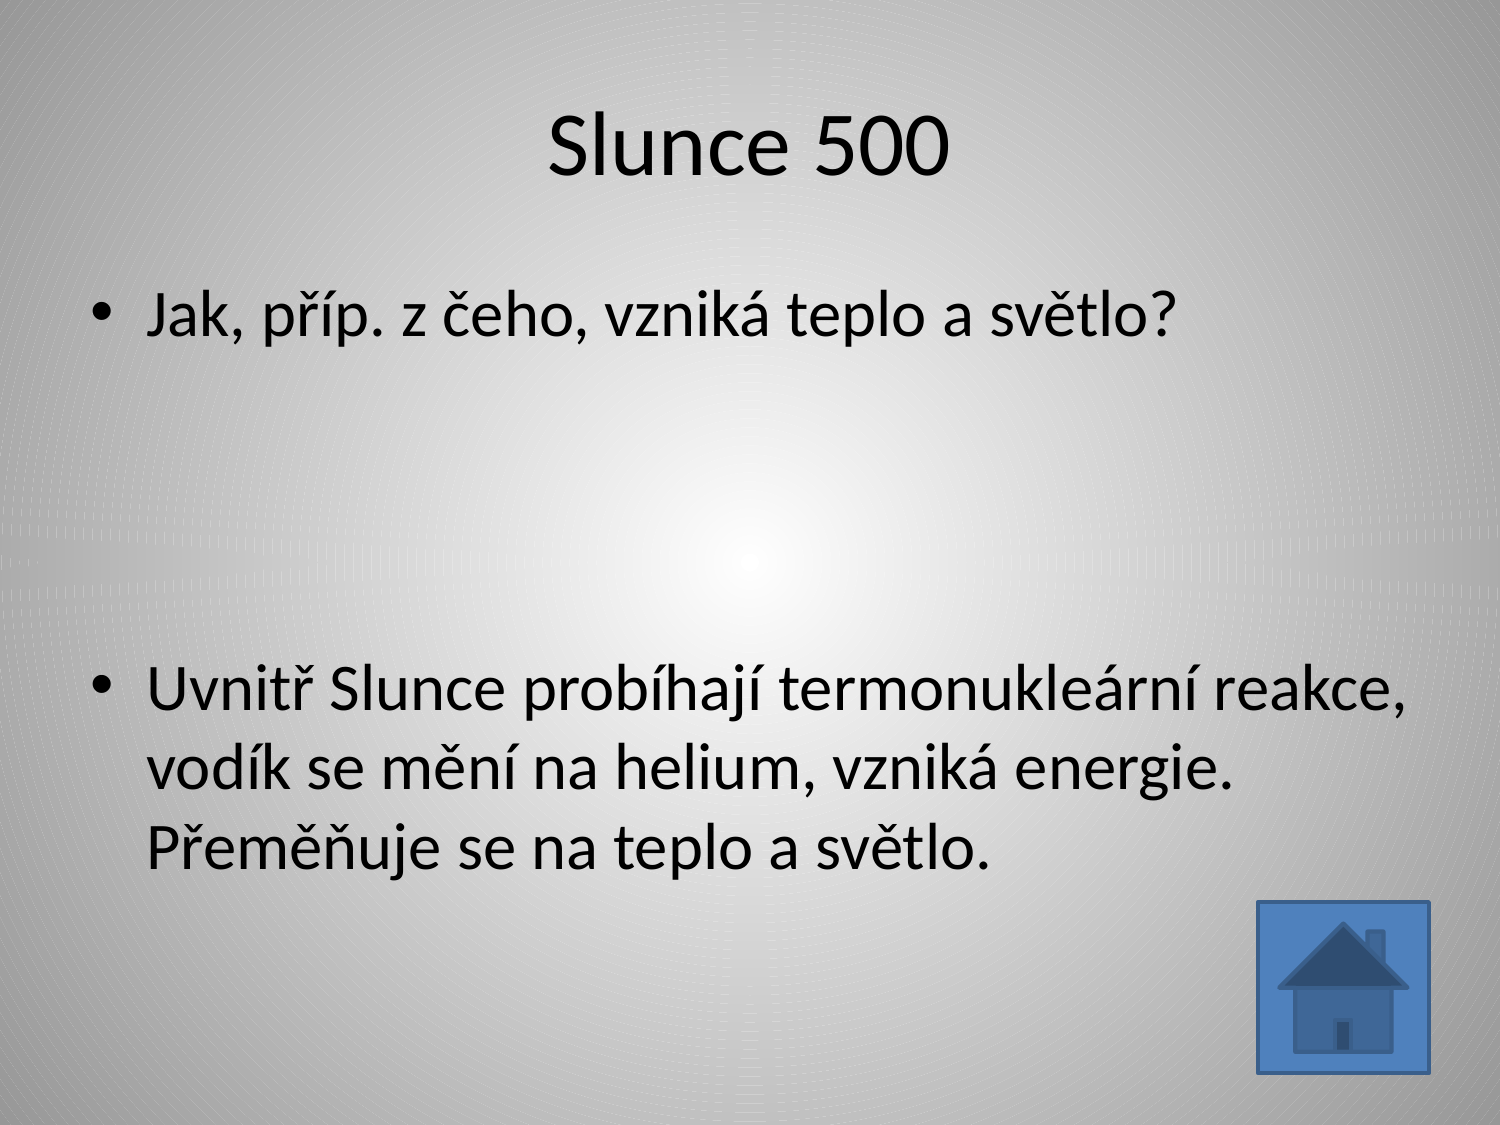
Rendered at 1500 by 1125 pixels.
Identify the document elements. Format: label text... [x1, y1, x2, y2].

list Jak, příp. z čeho, vzniká teplo a světlo? Uvnitř Slunce probíhají termonukleární reakce, vodík se mění na helium, vzniká energie. Přeměňuje se na teplo a světlo. [75, 262, 1425, 1005]
text_box [1256, 900, 1431, 1075]
title Slunce 500 [75, 45, 1425, 233]
